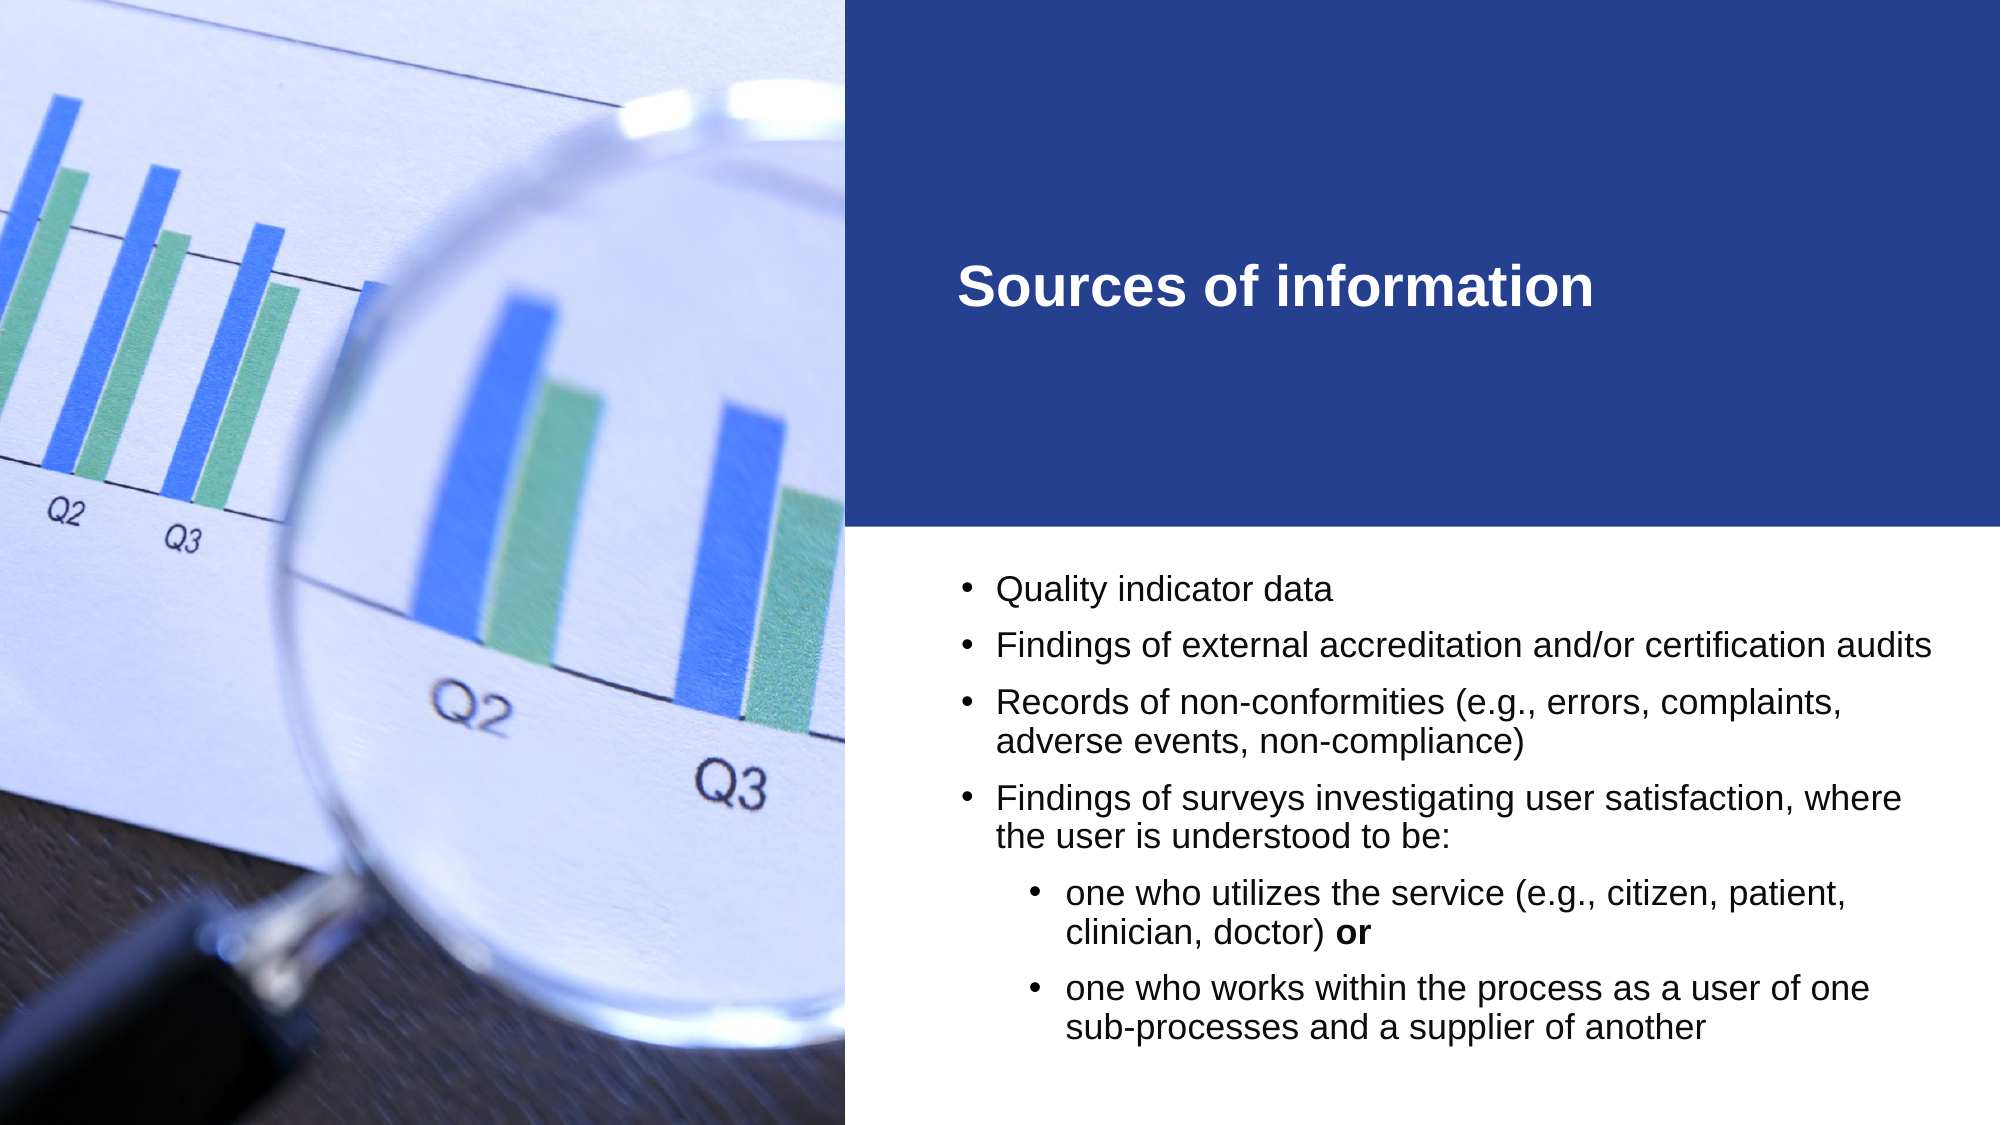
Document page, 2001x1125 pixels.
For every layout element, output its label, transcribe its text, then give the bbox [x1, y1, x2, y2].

list Quality indicator data Findings of external accreditation and/or certification audits Records of non-conformities (e.g., errors, complaints, adverse events, non-compliance) Findings of surveys investigating user satisfaction, where the user is understood to be: one who utilizes the service (e.g., citizen, patient, clinician, doctor) or one who works within the process as a user of one sub-processes and a supplier of another [946, 562, 1962, 1087]
title Sources of information [850, 178, 2000, 397]
picture [0, 0, 846, 1125]
